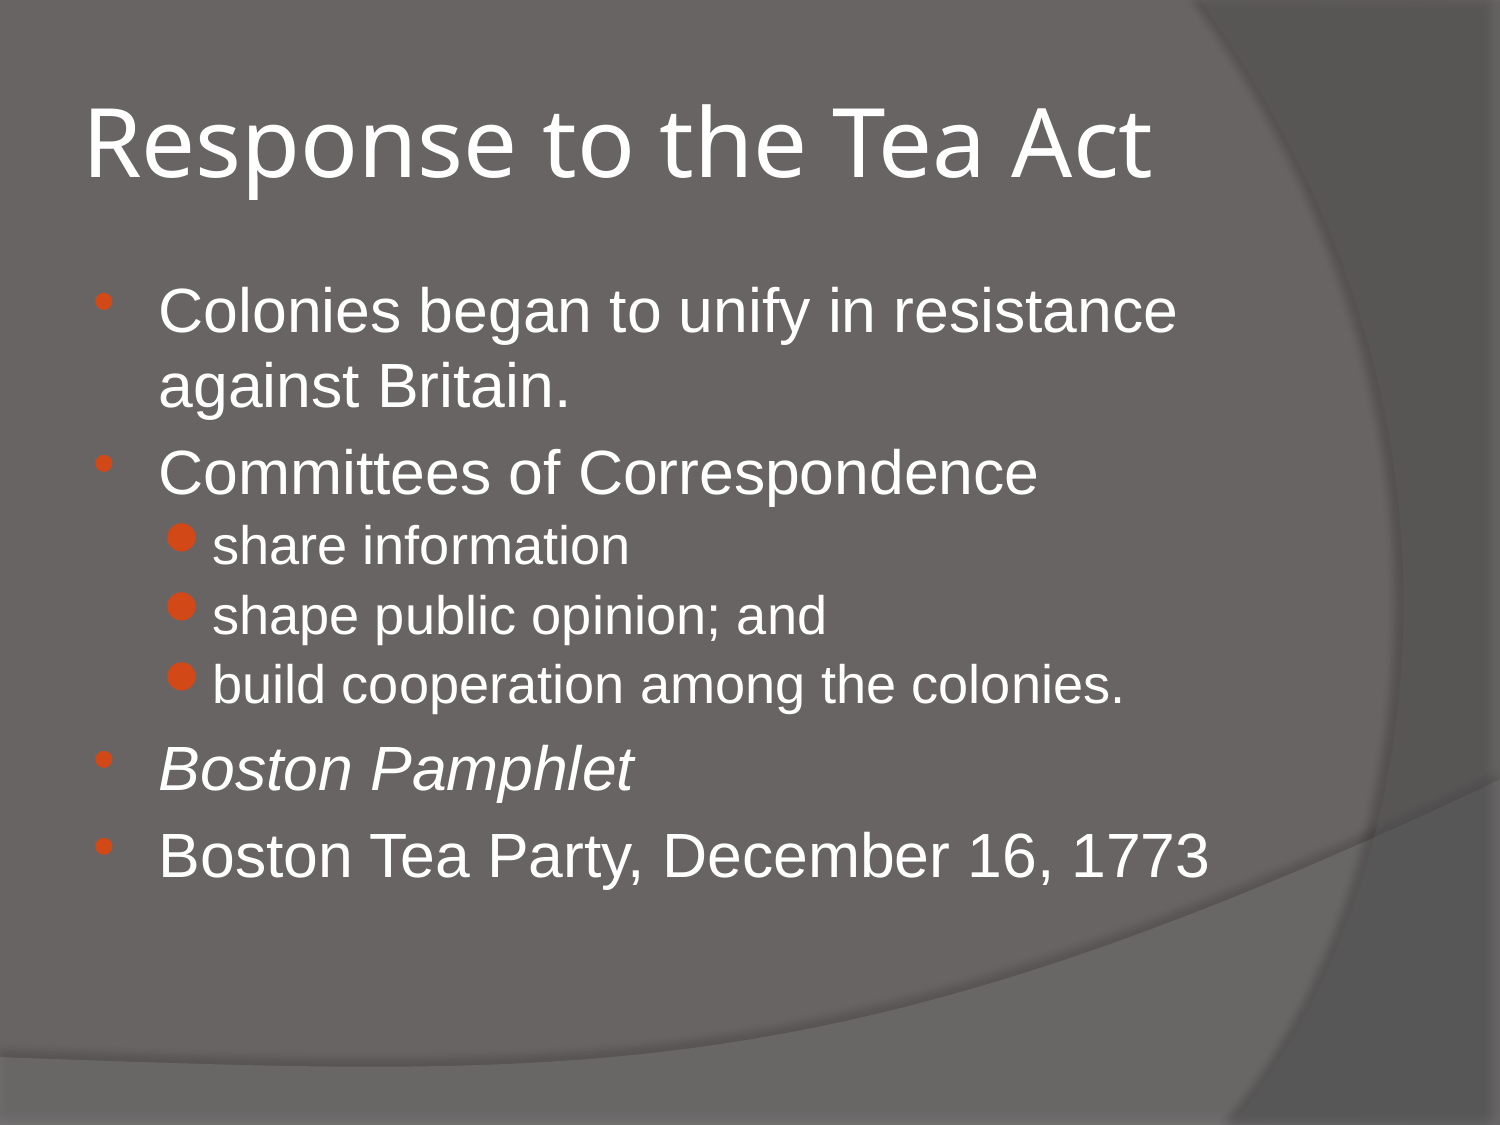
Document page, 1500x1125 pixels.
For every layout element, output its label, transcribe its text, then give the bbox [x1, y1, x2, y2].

list Colonies began to unify in resistance against Britain. Committees of Correspondence share information shape public opinion; and build cooperation among the colonies. Boston Pamphlet Boston Tea Party, December 16, 1773 [75, 262, 1300, 1005]
title Response to the Tea Act [75, 45, 1300, 233]
